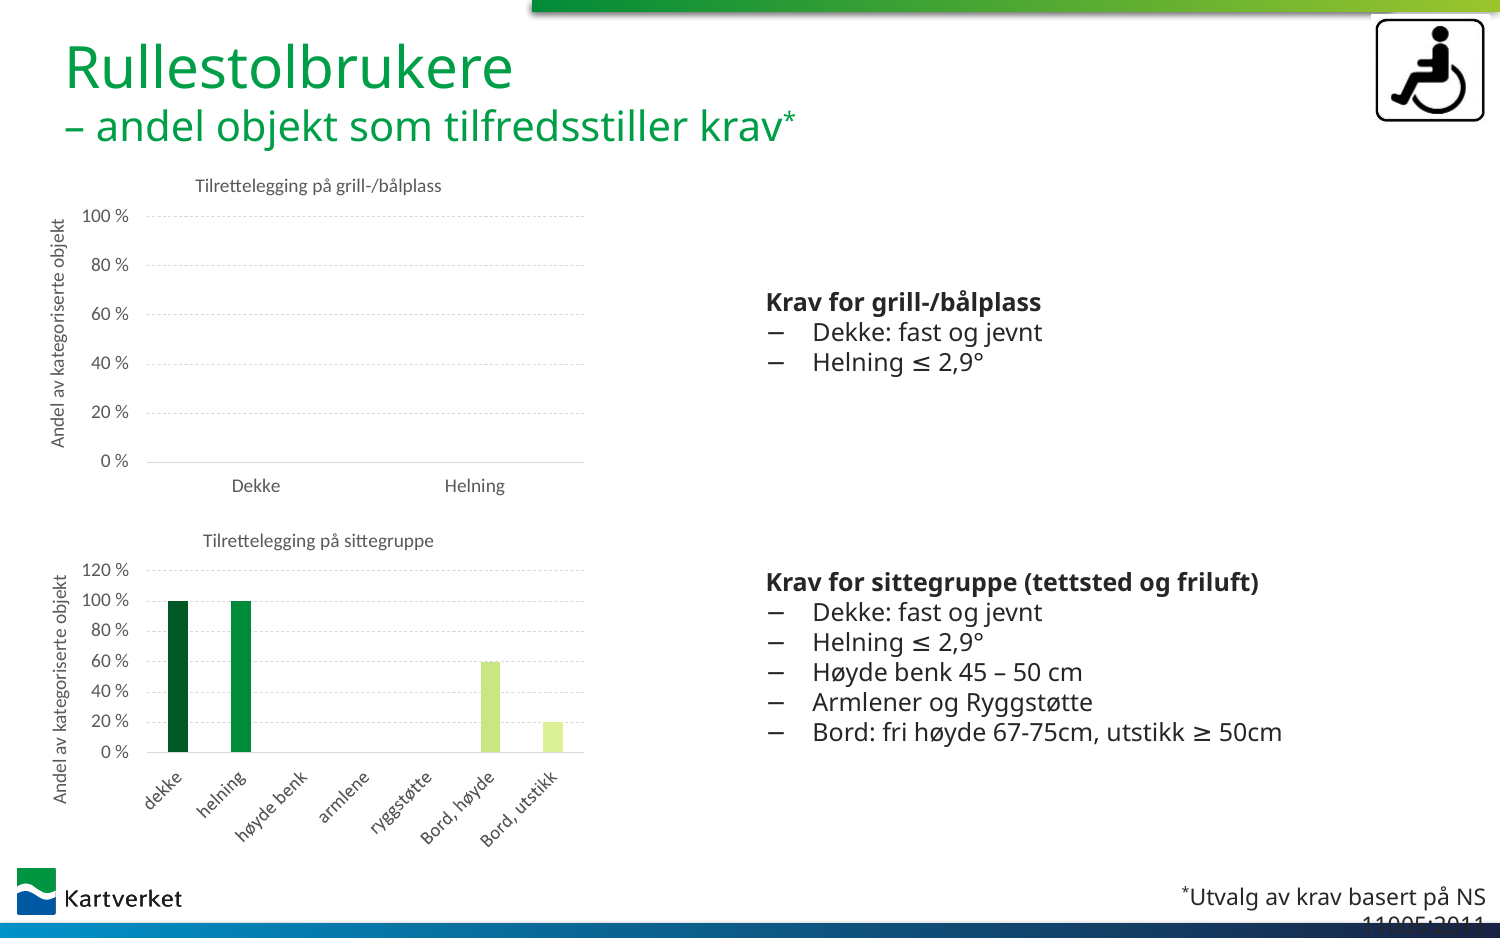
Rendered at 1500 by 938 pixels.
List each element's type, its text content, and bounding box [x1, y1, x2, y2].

picture [41, 520, 596, 859]
text_box Rullestolbrukere – andel objekt som tilfredsstiller krav* [49, 14, 1431, 158]
picture [41, 166, 596, 505]
text_box Krav for sittegruppe (tettsted og friluft) Dekke: fast og jevnt Helning ≤ 2,9° Høyde benk 45 – 50 cm Armlener og Ryggstøtte Bord: fri høyde 67-75cm, utstikk ≥ 50cm [750, 559, 1500, 754]
picture [1371, 13, 1491, 127]
text_box Krav for grill-/bålplass Dekke: fast og jevnt Helning ≤ 2,9° [750, 279, 1452, 384]
text_box *Utvalg av krav basert på NS 11005:2011 [1068, 873, 1500, 938]
